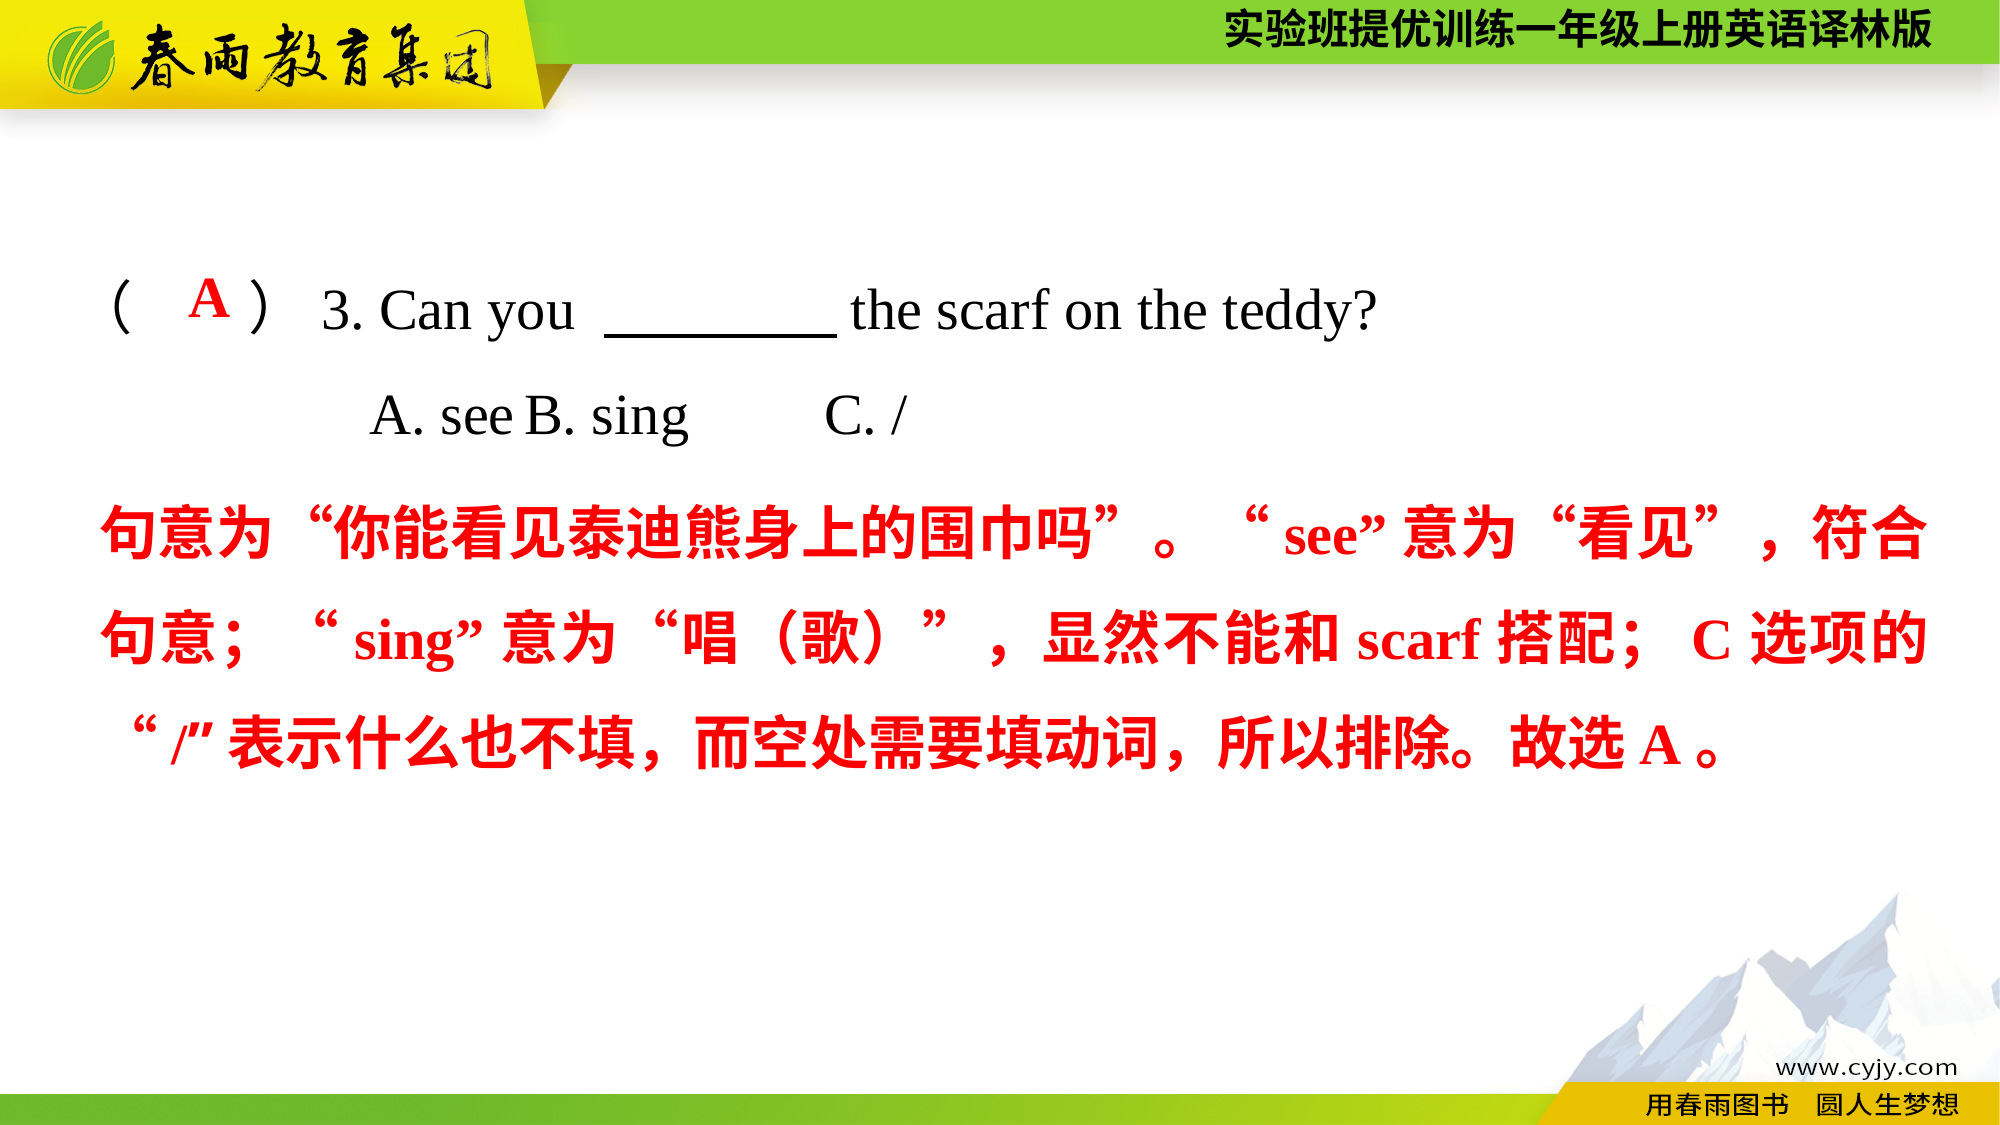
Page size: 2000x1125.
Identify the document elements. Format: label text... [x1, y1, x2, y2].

text_box A [173, 252, 246, 337]
picture [0, 0, 2000, 1125]
text_box 句意为“你能看见泰迪熊身上的围巾吗”。“see”意为“看见”，符合句意；“sing”意为“唱（歌）”，显然不能和scarf搭配；C选项的“/”表示什么也不填，而空处需要填动词，所以排除。故选A。 [84, 453, 1944, 784]
list （ ）3. Can you the scarf on the teddy? A. see B. sing C. / [59, 228, 1944, 444]
